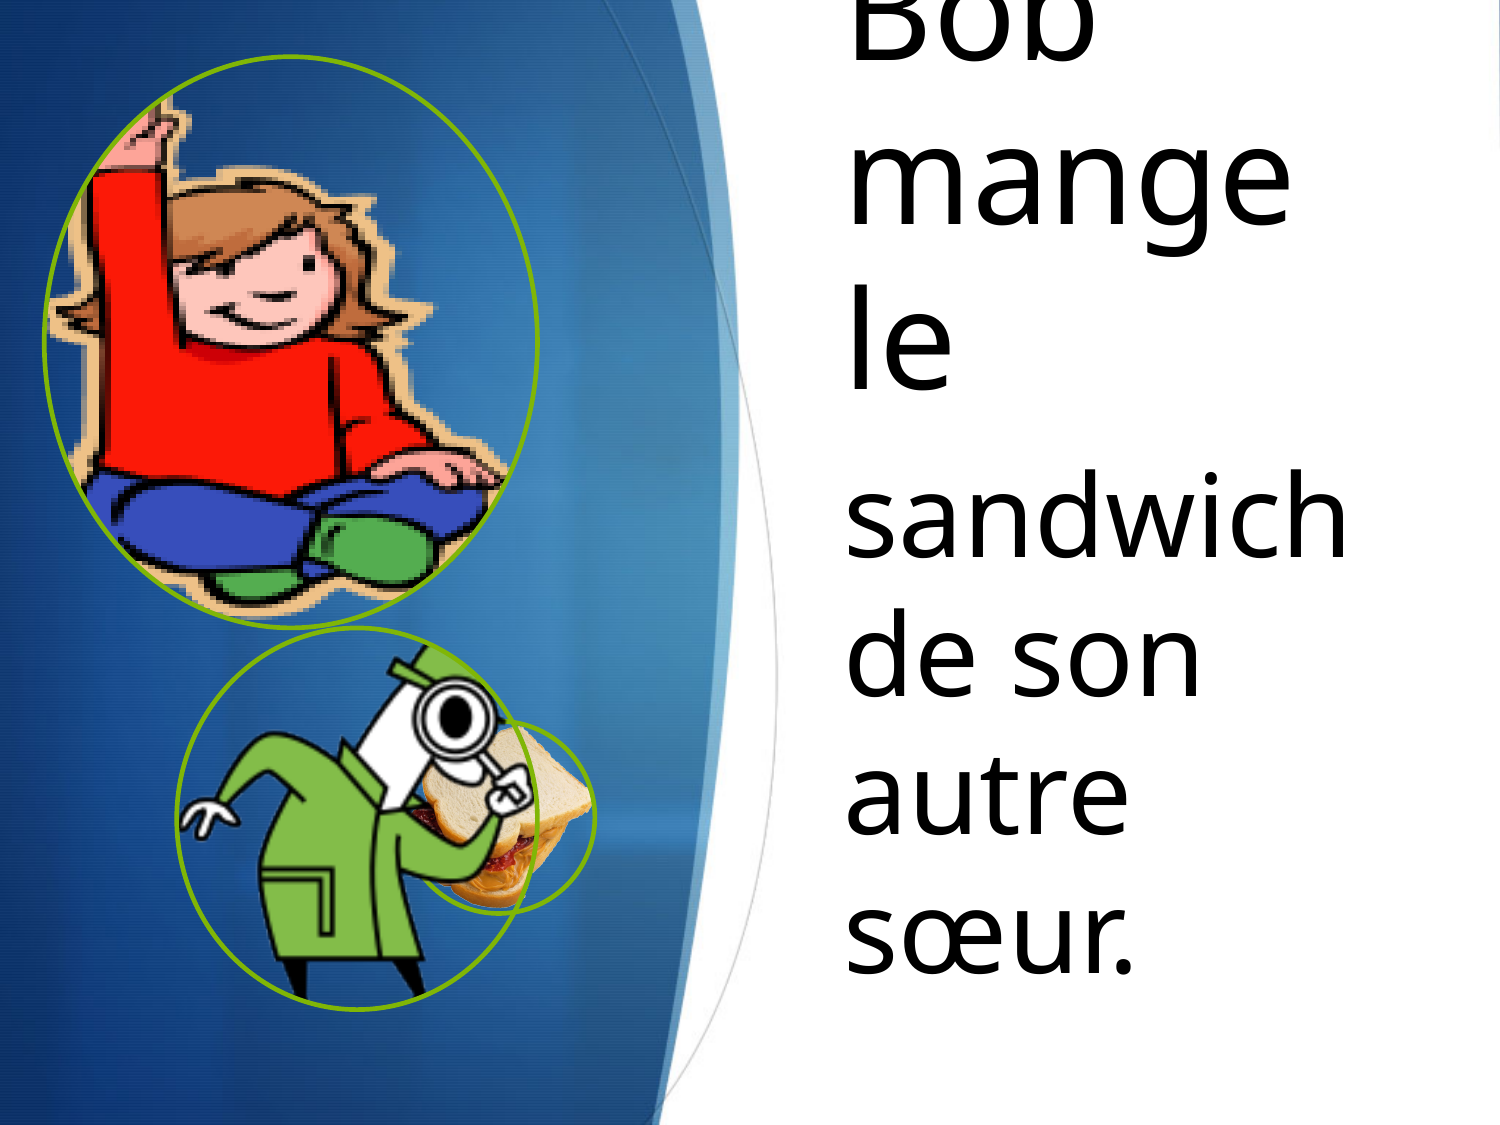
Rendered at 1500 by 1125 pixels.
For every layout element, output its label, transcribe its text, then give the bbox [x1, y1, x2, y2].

title Petit Bob mange le [828, 62, 1425, 425]
picture [0, 0, 1500, 1125]
list sandwichde son autre sœur. [828, 434, 1425, 1010]
